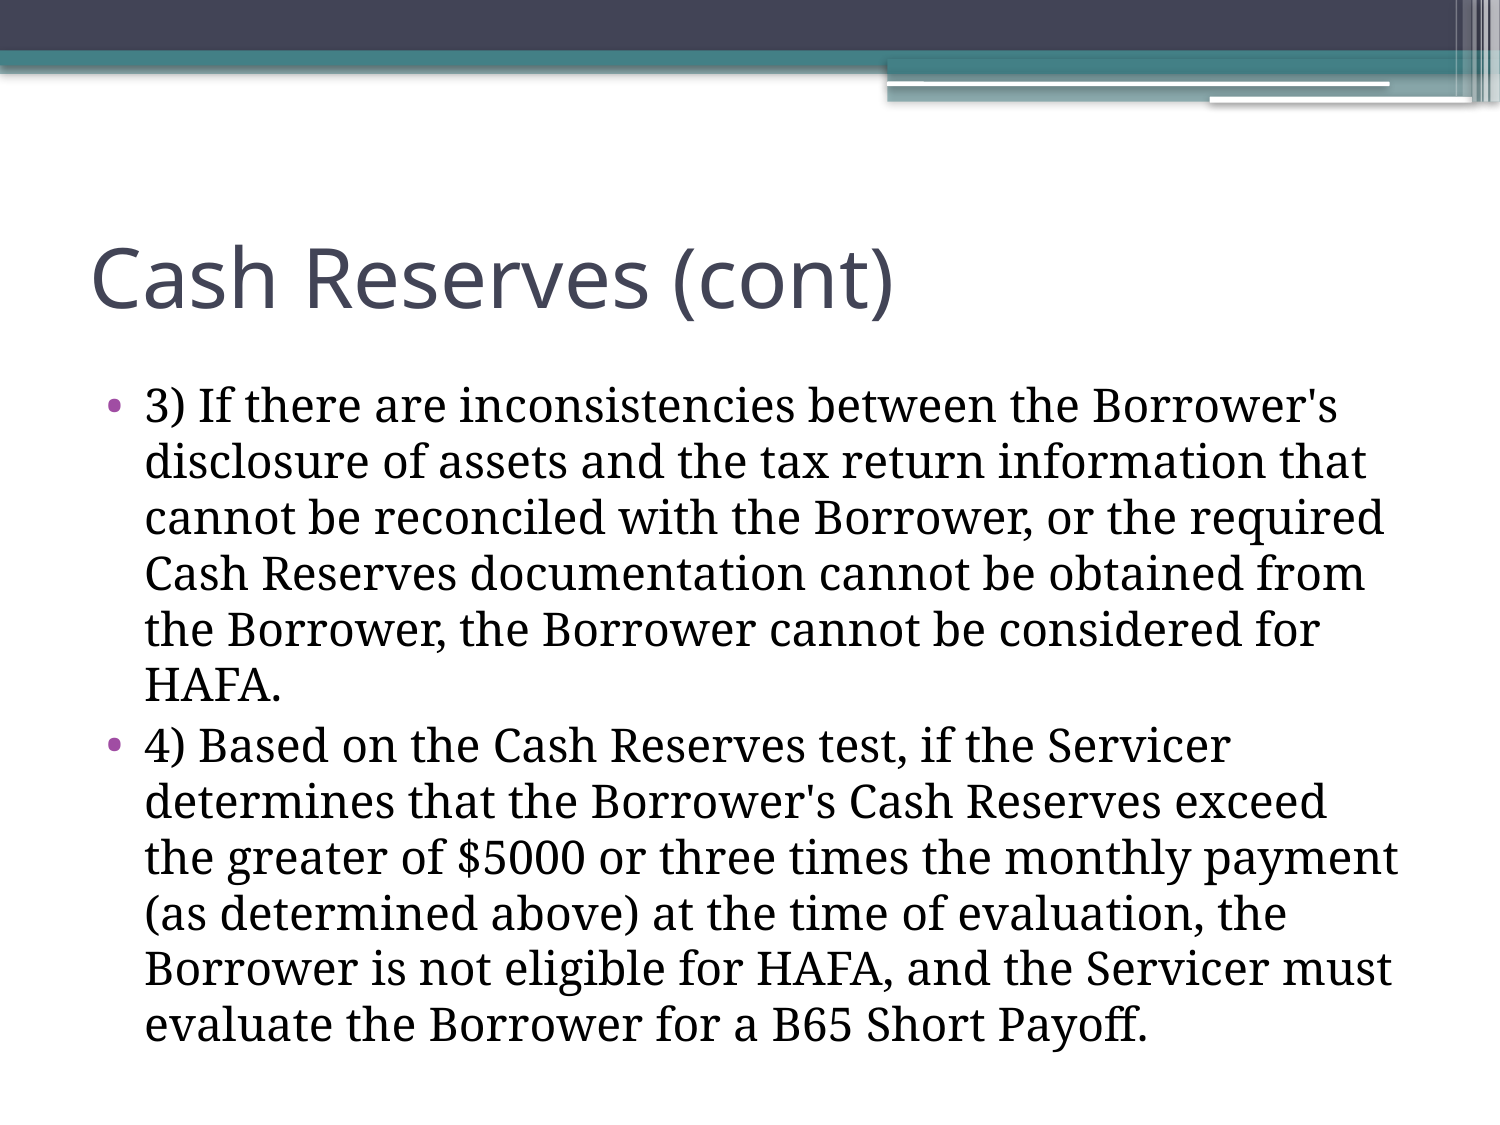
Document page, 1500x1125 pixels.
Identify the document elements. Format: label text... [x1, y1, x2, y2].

title Cash Reserves (cont) [75, 187, 1425, 363]
list 3) If there are inconsistencies between the Borrower's disclosure of assets and the tax return information that cannot be reconciled with the Borrower, or the required Cash Reserves documentation cannot be obtained from the Borrower, the Borrower cannot be considered for HAFA. 4) Based on the Cash Reserves test, if the Servicer determines that the Borrower's Cash Reserves exceed the greater of $5000 or three times the monthly payment (as determined above) at the time of evaluation, the Borrower is not eligible for HAFA, and the Servicer must evaluate the Borrower for a B65 Short Payoff. [75, 368, 1425, 1079]
